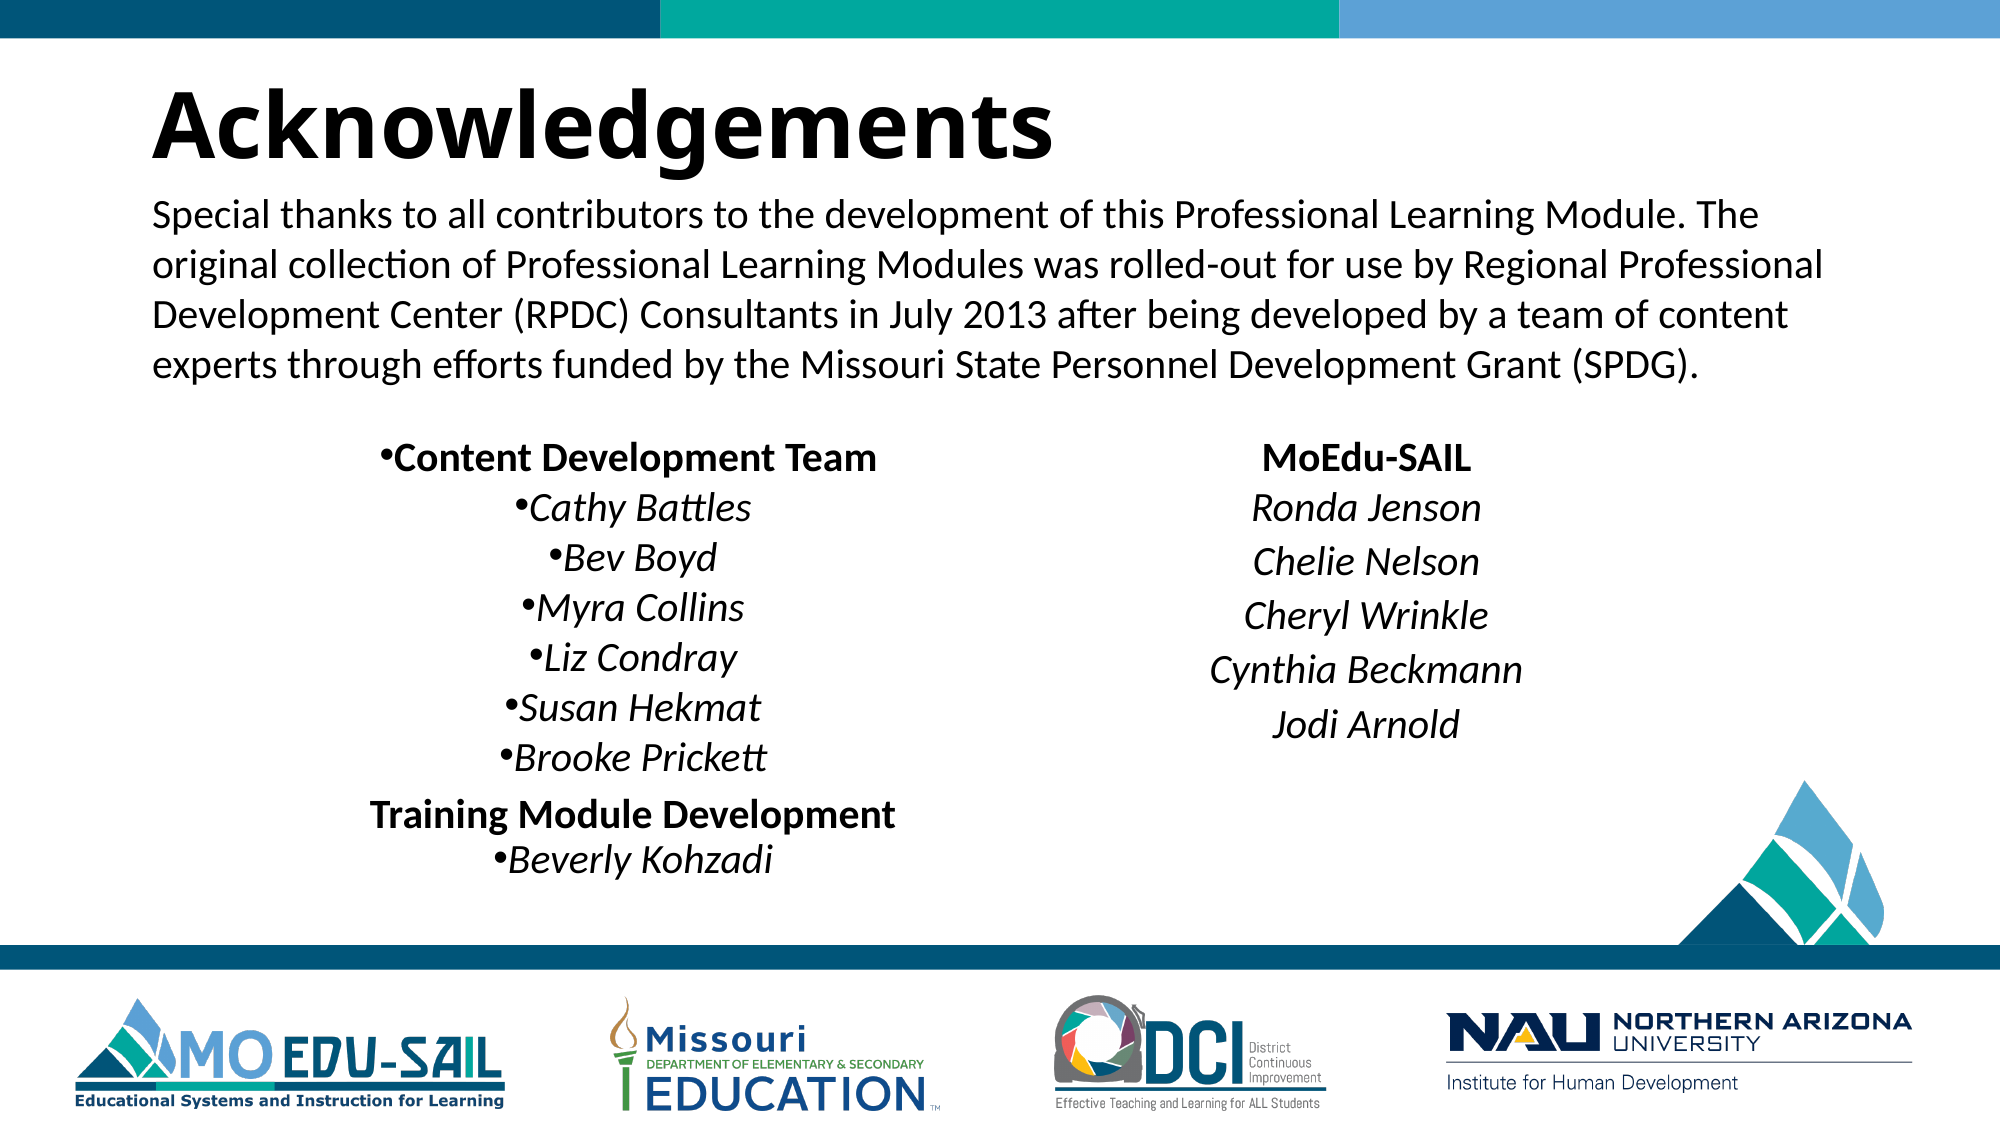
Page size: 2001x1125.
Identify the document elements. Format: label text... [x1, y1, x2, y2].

picture [74, 998, 506, 1109]
picture [1445, 1013, 1913, 1093]
picture [1678, 780, 1884, 944]
text_box Content Development Team Cathy Battles Bev Boyd Myra Collins Liz Condray Susan Hekmat Brooke Prickett Training Module Development Beverly Kohzadi [293, 422, 973, 804]
picture [1054, 995, 1330, 1112]
title Acknowledgements [137, 59, 1588, 179]
picture [610, 996, 940, 1111]
text_box Special thanks to all contributors to the development of this Professional Learning Module. The original collection of Professional Learning Modules was rolled-out for use by Regional Professional Development Center (RPDC) Consultants in July 2013 after being developed by a team of content experts through efforts funded by the Missouri State Personnel Development Grant (SPDG). [137, 179, 1863, 480]
text_box MoEdu-SAIL Ronda Jenson Chelie Nelson Cheryl Wrinkle Cynthia Beckmann Jodi Arnold [1027, 422, 1706, 797]
